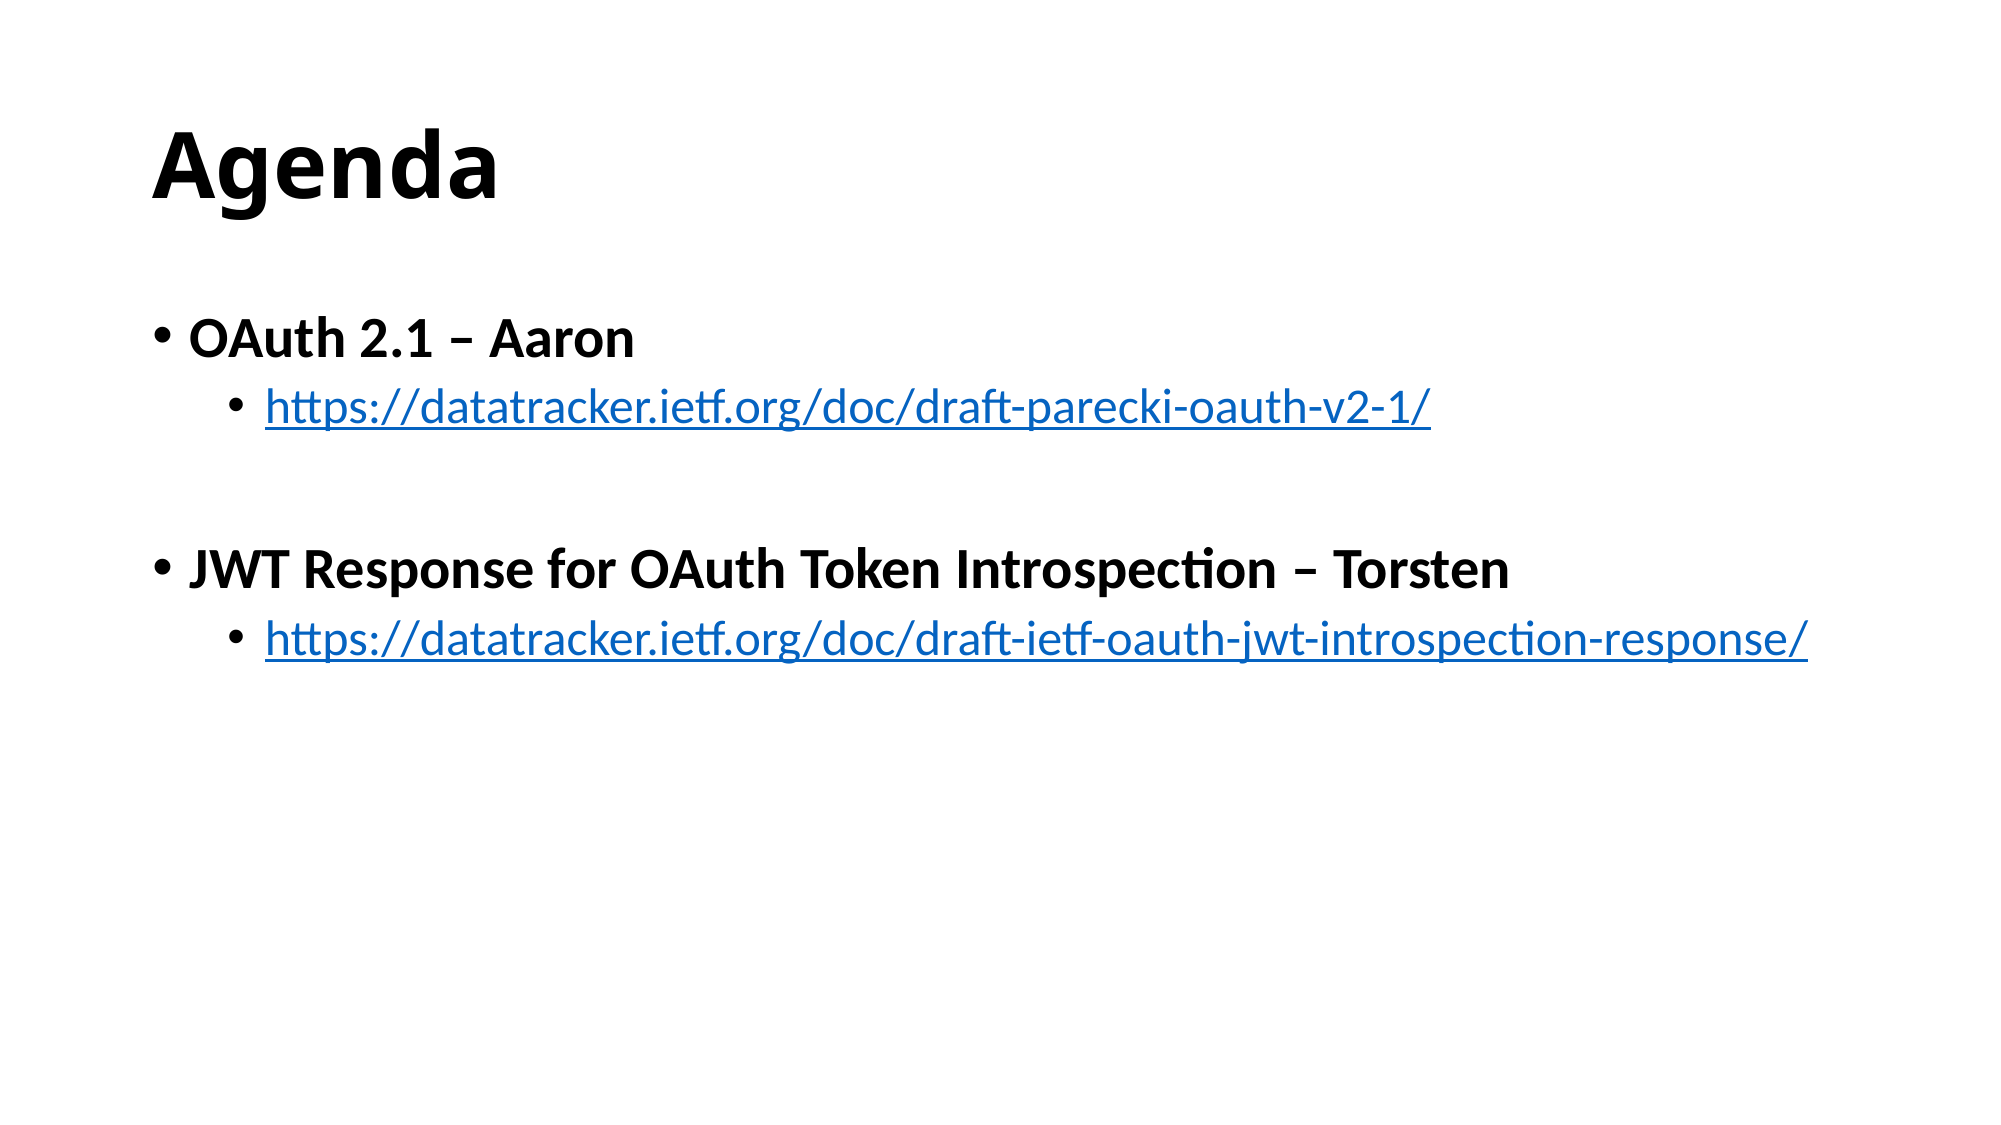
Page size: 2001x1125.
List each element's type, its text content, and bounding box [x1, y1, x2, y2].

list OAuth 2.1 – Aaron https://datatracker.ietf.org/doc/draft-parecki-oauth-v2-1/ JWT Response for OAuth Token Introspection – Torsten https://datatracker.ietf.org/doc/draft-ietf-oauth-jwt-introspection-response/ [137, 299, 1863, 1014]
title Agenda [137, 59, 1863, 278]
